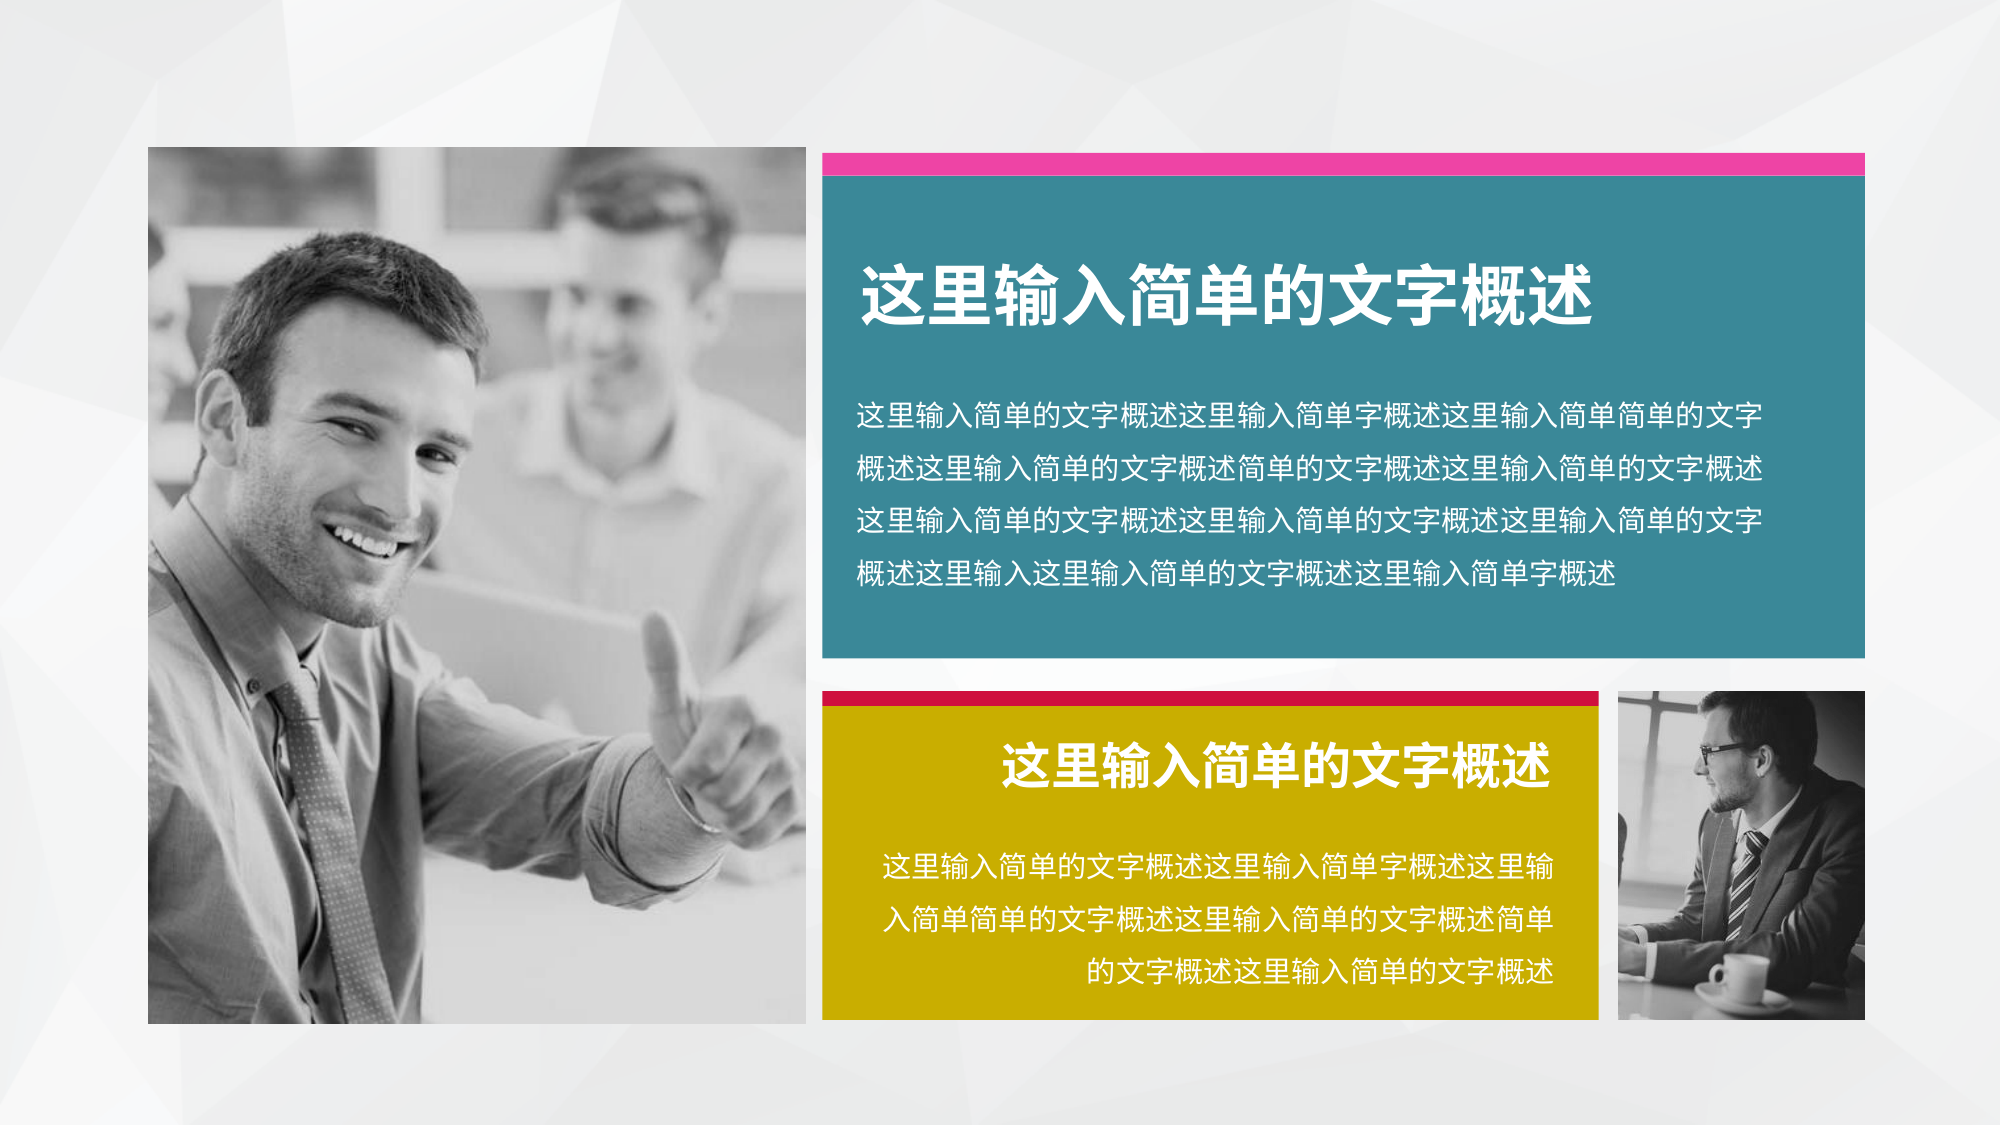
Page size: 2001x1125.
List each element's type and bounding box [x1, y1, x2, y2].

picture [0, 0, 2000, 1125]
text_box [822, 691, 1599, 1020]
text_box [822, 152, 1865, 659]
